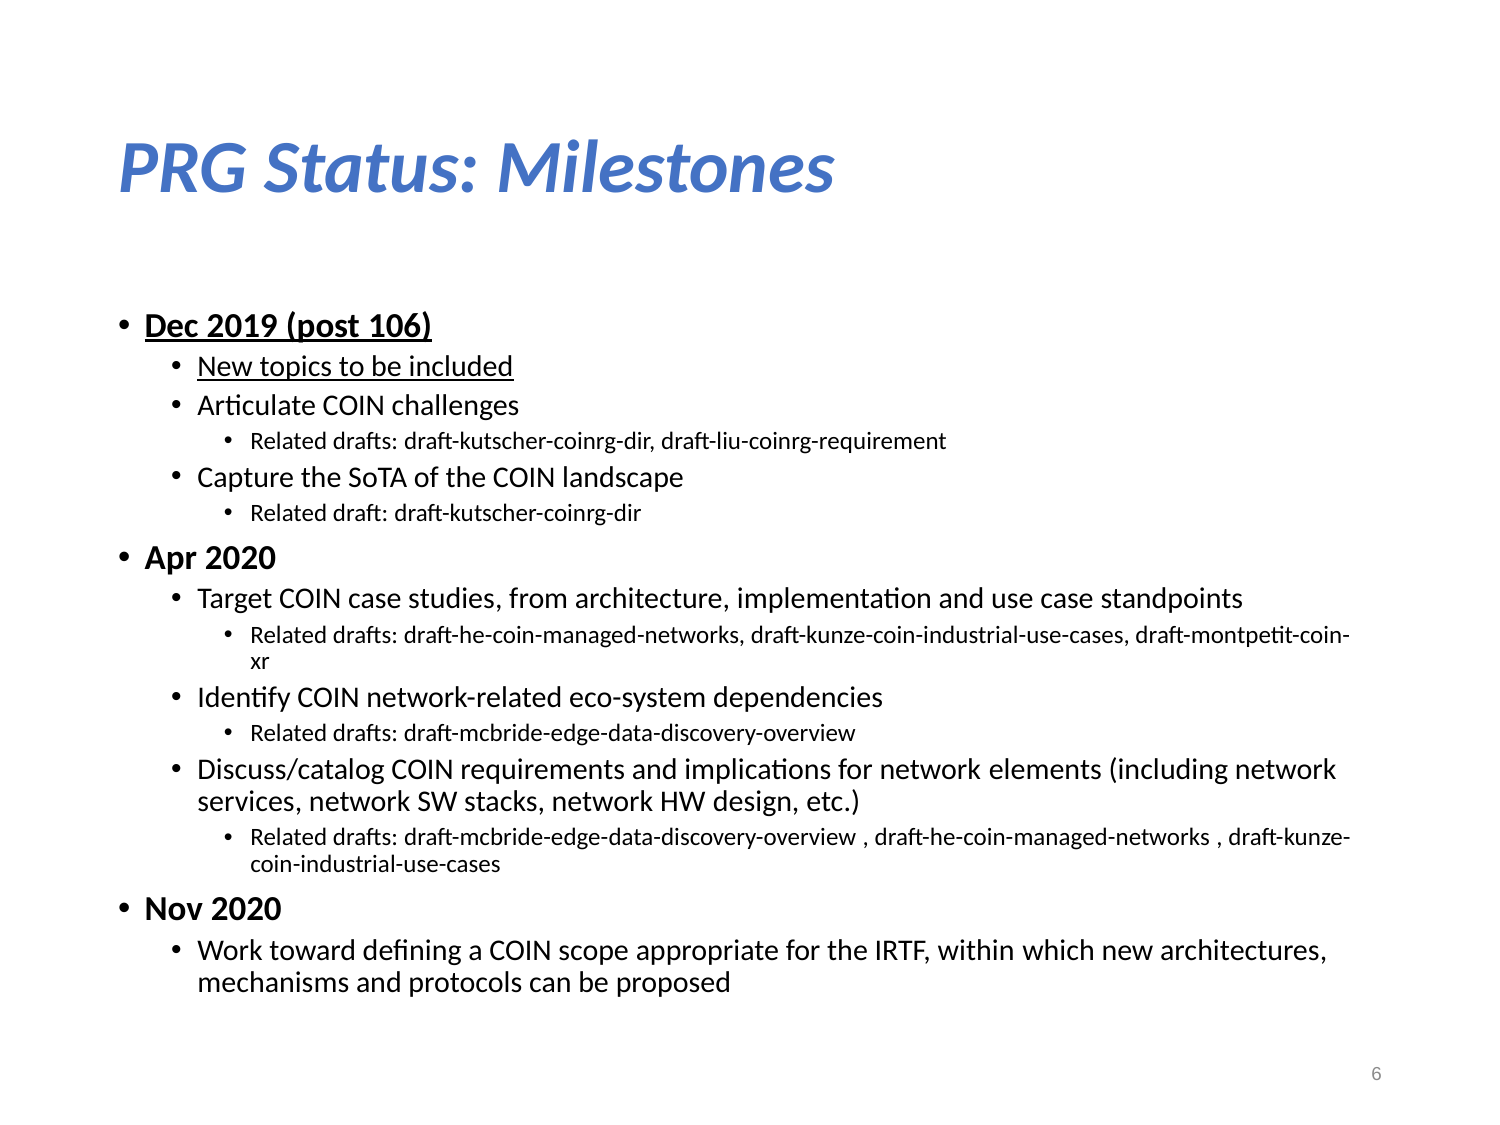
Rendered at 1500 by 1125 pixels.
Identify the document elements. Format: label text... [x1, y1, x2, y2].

slide_number 6 [1059, 1042, 1397, 1103]
title PRG Status: Milestones [103, 59, 1397, 278]
list Dec 2019 (post 106) New topics to be included Articulate COIN challenges Related drafts: draft-kutscher-coinrg-dir, draft-liu-coinrg-requirement Capture the SoTA of the COIN landscape Related draft: draft-kutscher-coinrg-dir Apr 2020 Target COIN case studies, from architecture, implementation and use case standpoints Related drafts: draft-he-coin-managed-networks, draft-kunze-coin-industrial-use-cases, draft-montpetit-coin-xr Identify COIN network-related eco-system dependencies Related drafts: draft-mcbride-edge-data-discovery-overview Discuss/catalog COIN requirements and implications for network elements (including network services, network SW stacks, network HW design, etc.) Related drafts: draft-mcbride-edge-data-discovery-overview , draft-he-coin-managed-networks , draft-kunze-coin-industrial-use-cases Nov 2020 Work toward defining a COIN scope appropriate for the IRTF, within which new architectures, mechanisms and protocols can be proposed [103, 299, 1384, 1014]
